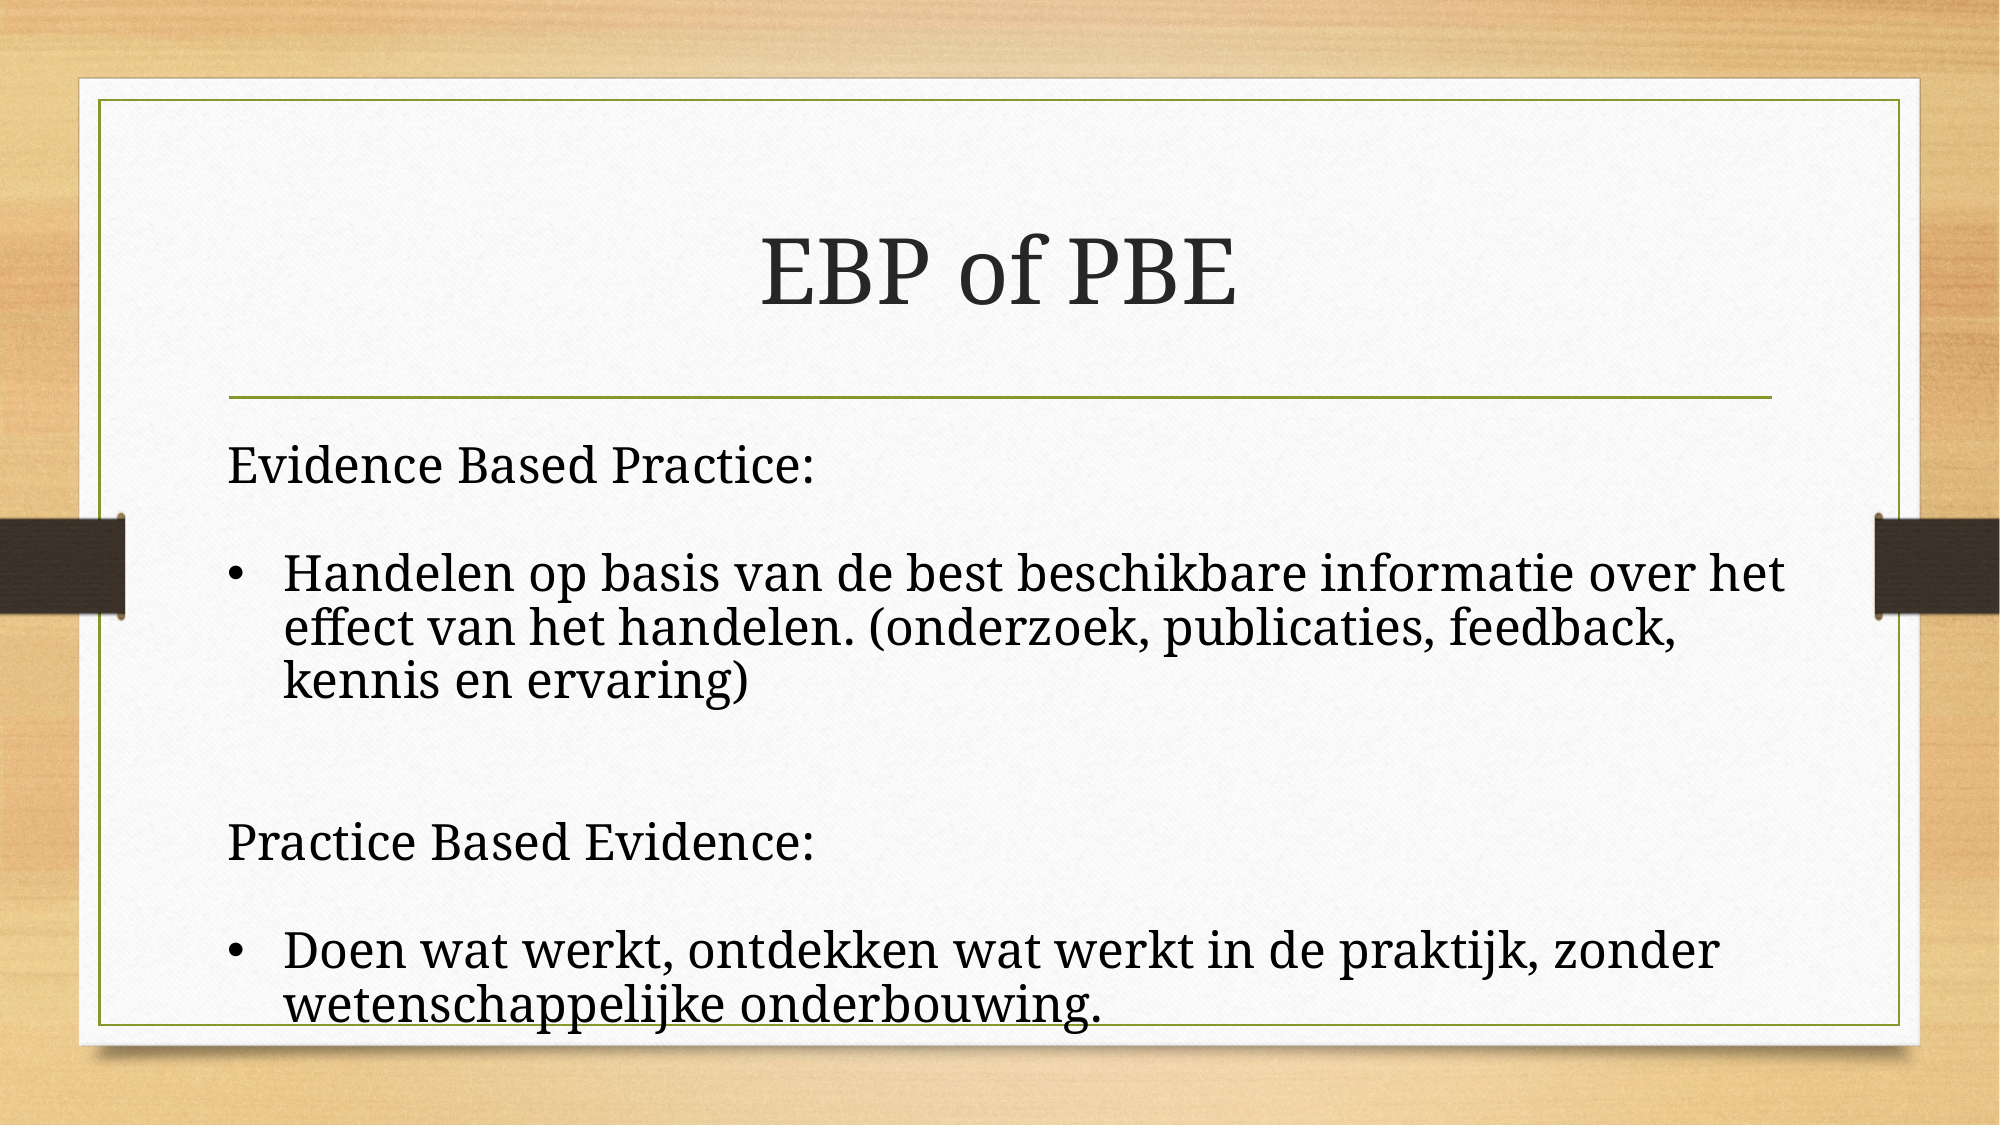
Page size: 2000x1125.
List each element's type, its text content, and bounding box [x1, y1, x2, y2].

picture [0, 0, 2000, 1125]
text_box Evidence Based Practice: Handelen op basis van de best beschikbare informatie over het effect van het handelen. (onderzoek, publicaties, feedback, kennis en ervaring) Practice Based Evidence: Doen wat werkt, ontdekken wat werkt in de praktijk, zonder wetenschappelijke onderbouwing. [212, 432, 1843, 1041]
title EBP of PBE [212, 161, 1787, 375]
